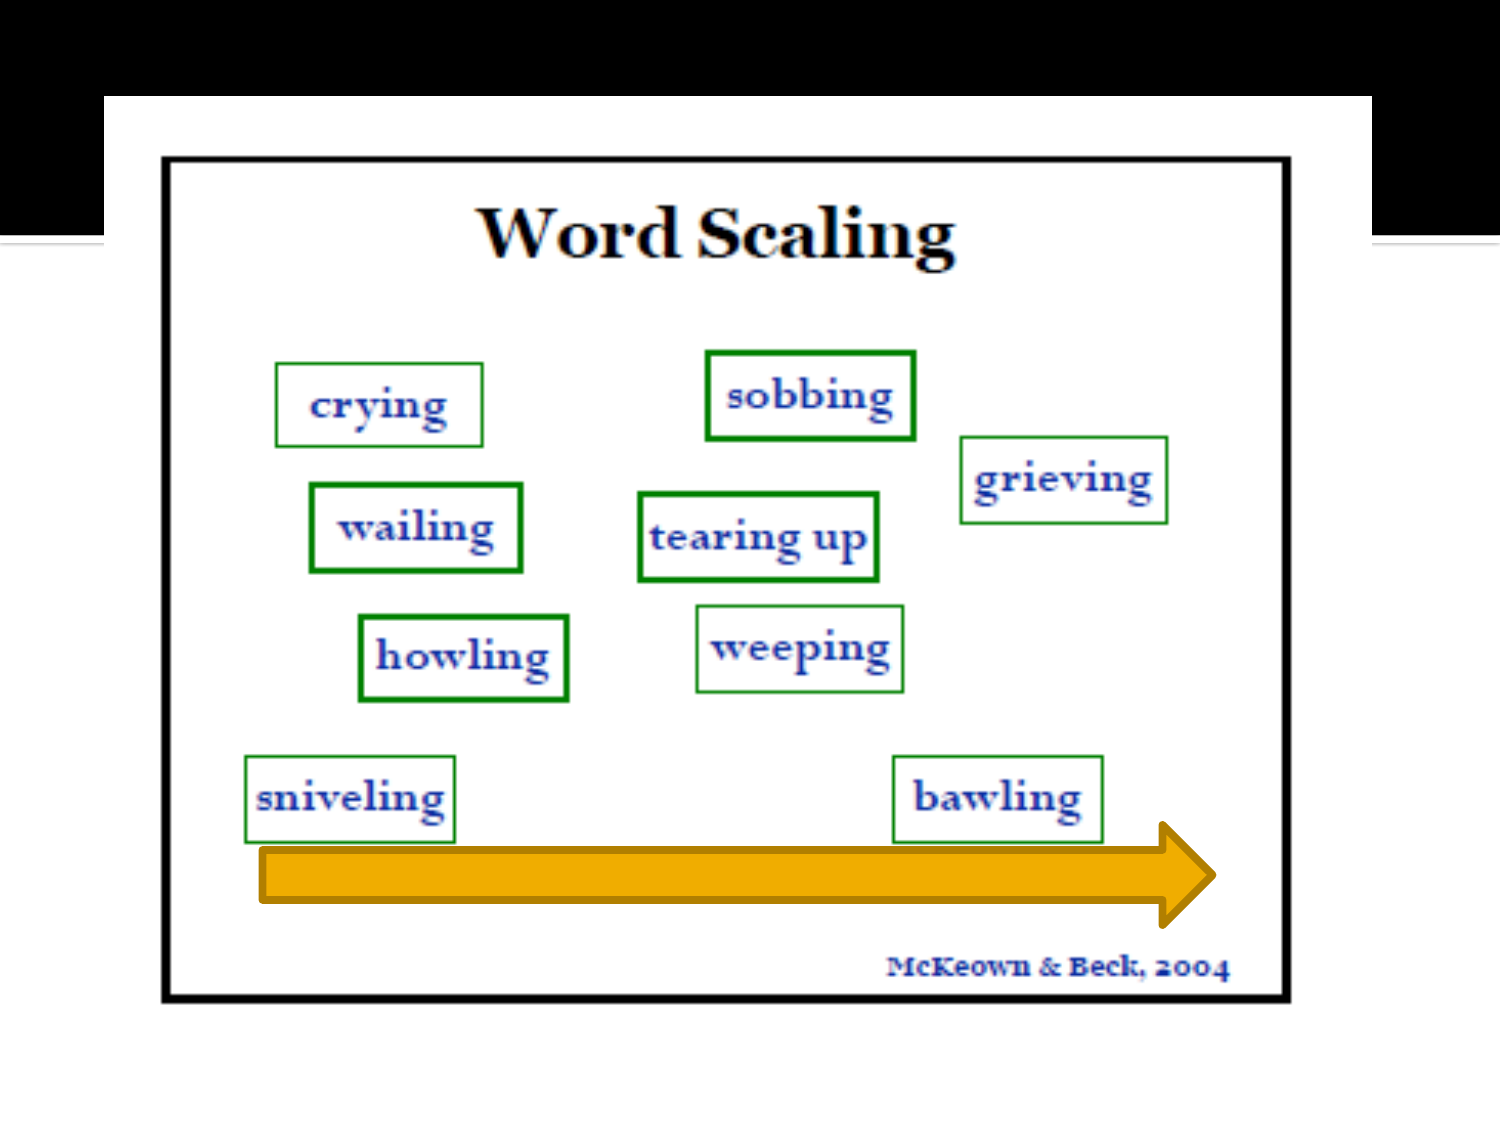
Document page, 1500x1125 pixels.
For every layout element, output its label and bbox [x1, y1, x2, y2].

list [104, 96, 1372, 1063]
